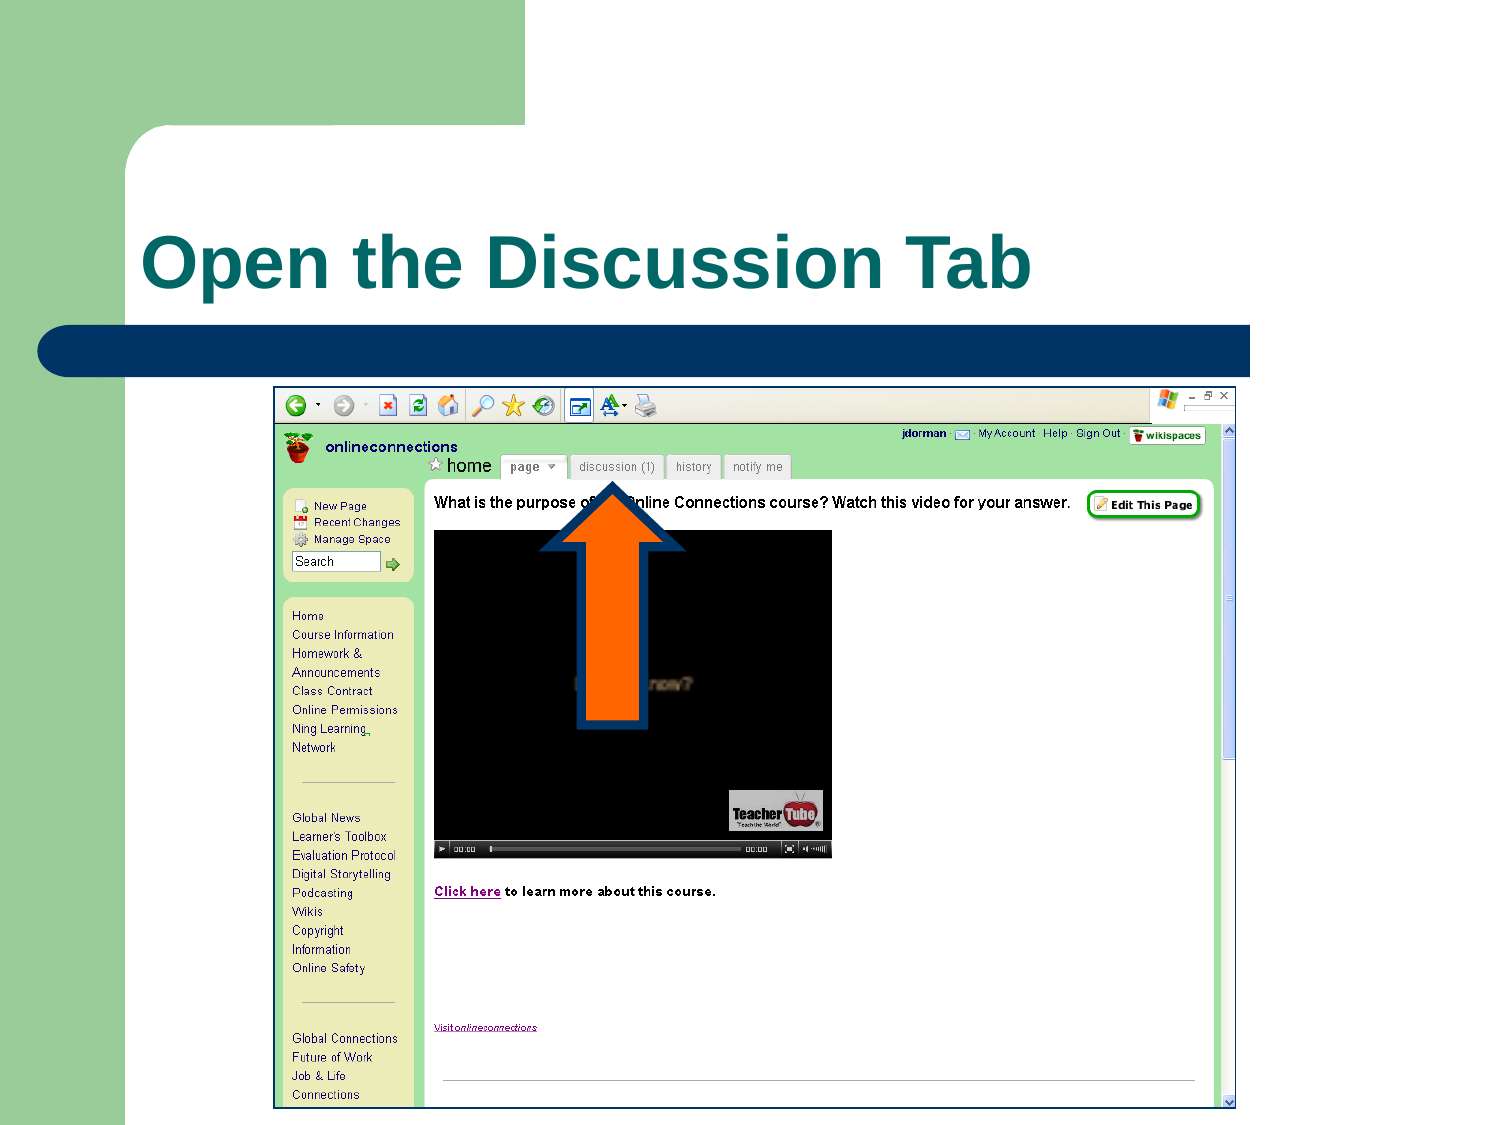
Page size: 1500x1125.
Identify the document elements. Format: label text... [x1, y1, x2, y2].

title Open the Discussion Tab [124, 124, 1426, 313]
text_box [274, 387, 1235, 1108]
